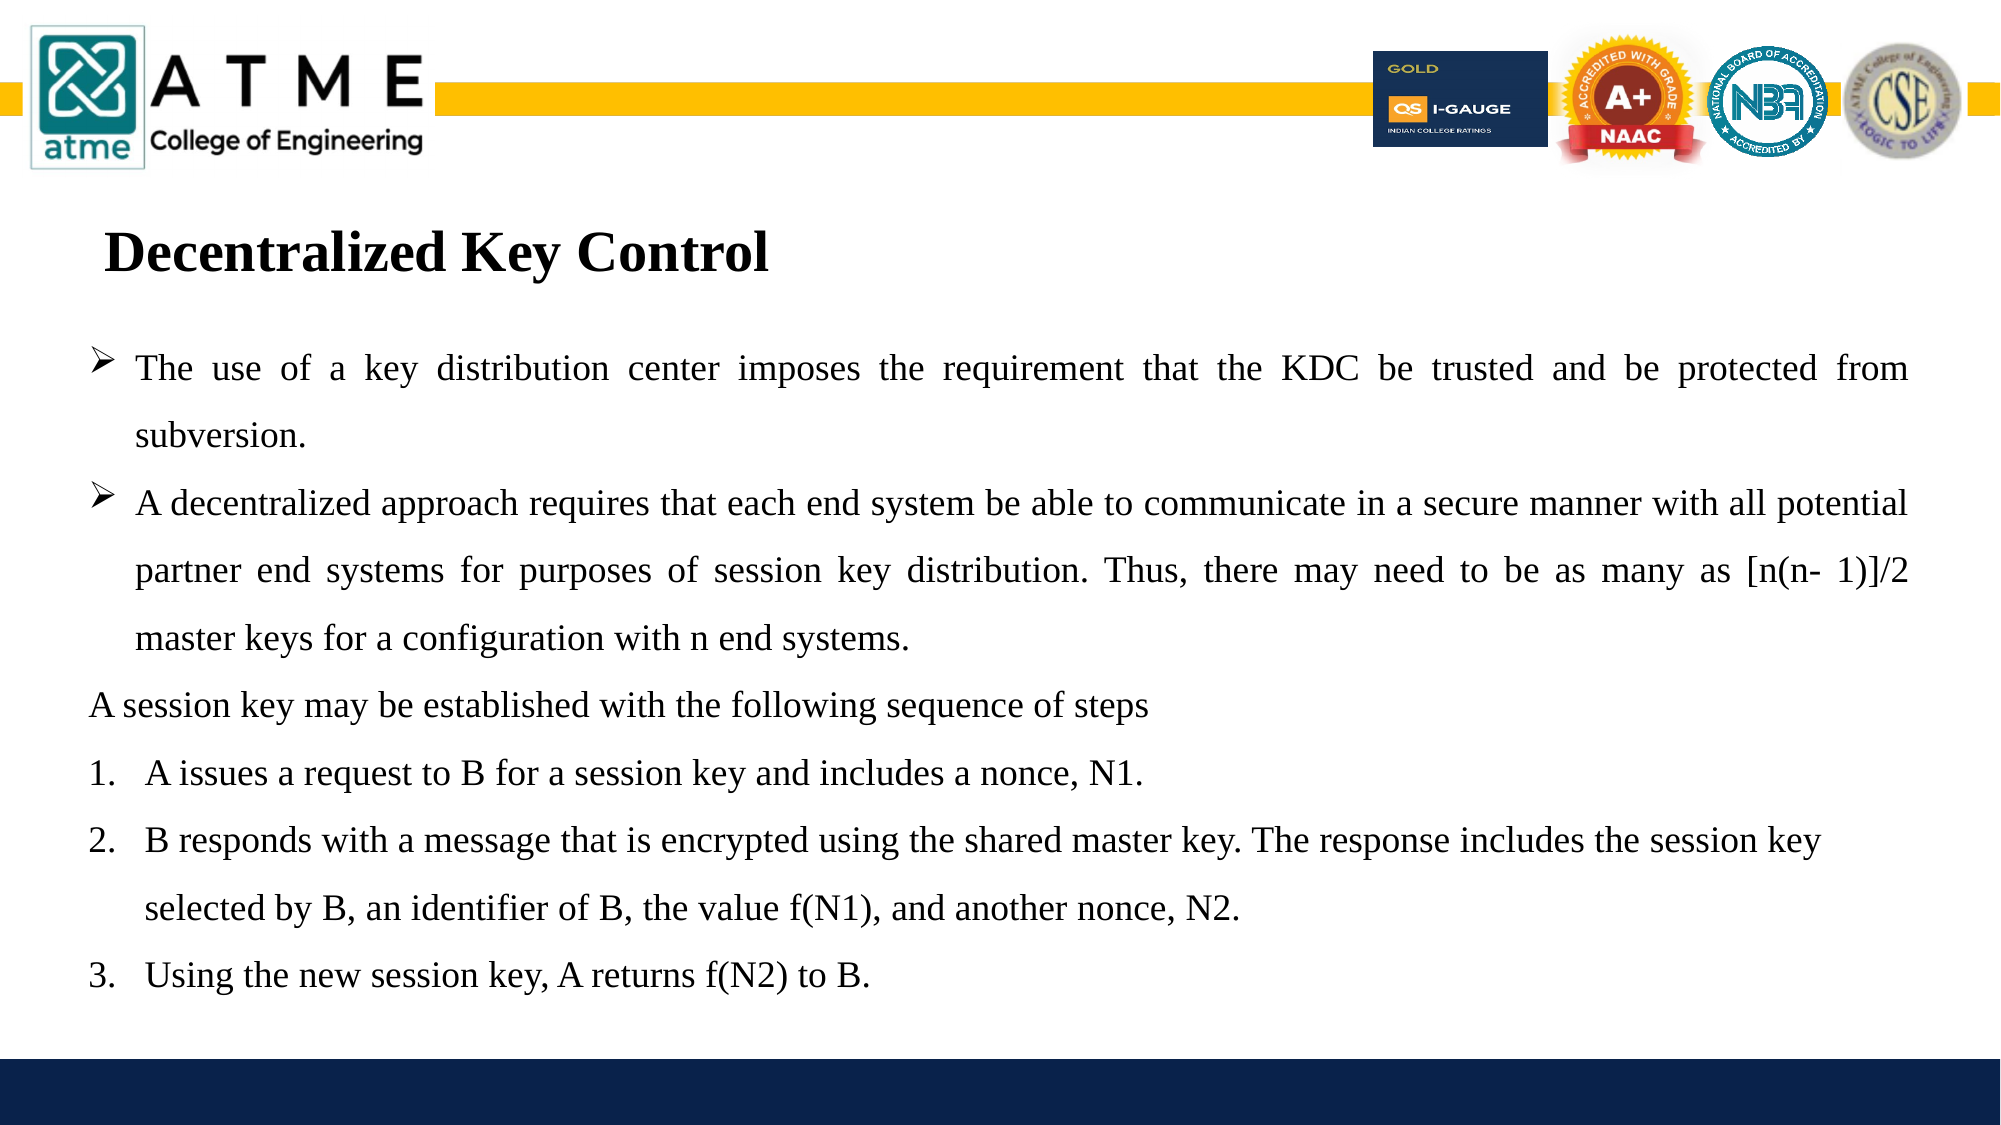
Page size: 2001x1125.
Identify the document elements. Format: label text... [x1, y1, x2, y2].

picture [1373, 20, 1828, 180]
picture [0, 1059, 2001, 1125]
picture [22, 15, 435, 178]
picture [1840, 26, 1968, 176]
text_box Decentralized Key Control [90, 205, 1090, 291]
text_box The use of a key distribution center imposes the requirement that the KDC be trusted and be protected from subversion. A decentralized approach requires that each end system be able to communicate in a secure manner with all potential partner end systems for purposes of session key distribution. Thus, there may need to be as many as [n(n- 1)]/2 master keys for a configuration with n end systems. A session key may be established with the following sequence of steps A issues a request to B for a session key and includes a nonce, N1. B responds with a message that is encrypted using the shared master key. The response includes the session key selected by B, an identifier of B, the value f(N1), and another nonce, N2. Using the new session key, A returns f(N2) to B. [73, 312, 1927, 1003]
